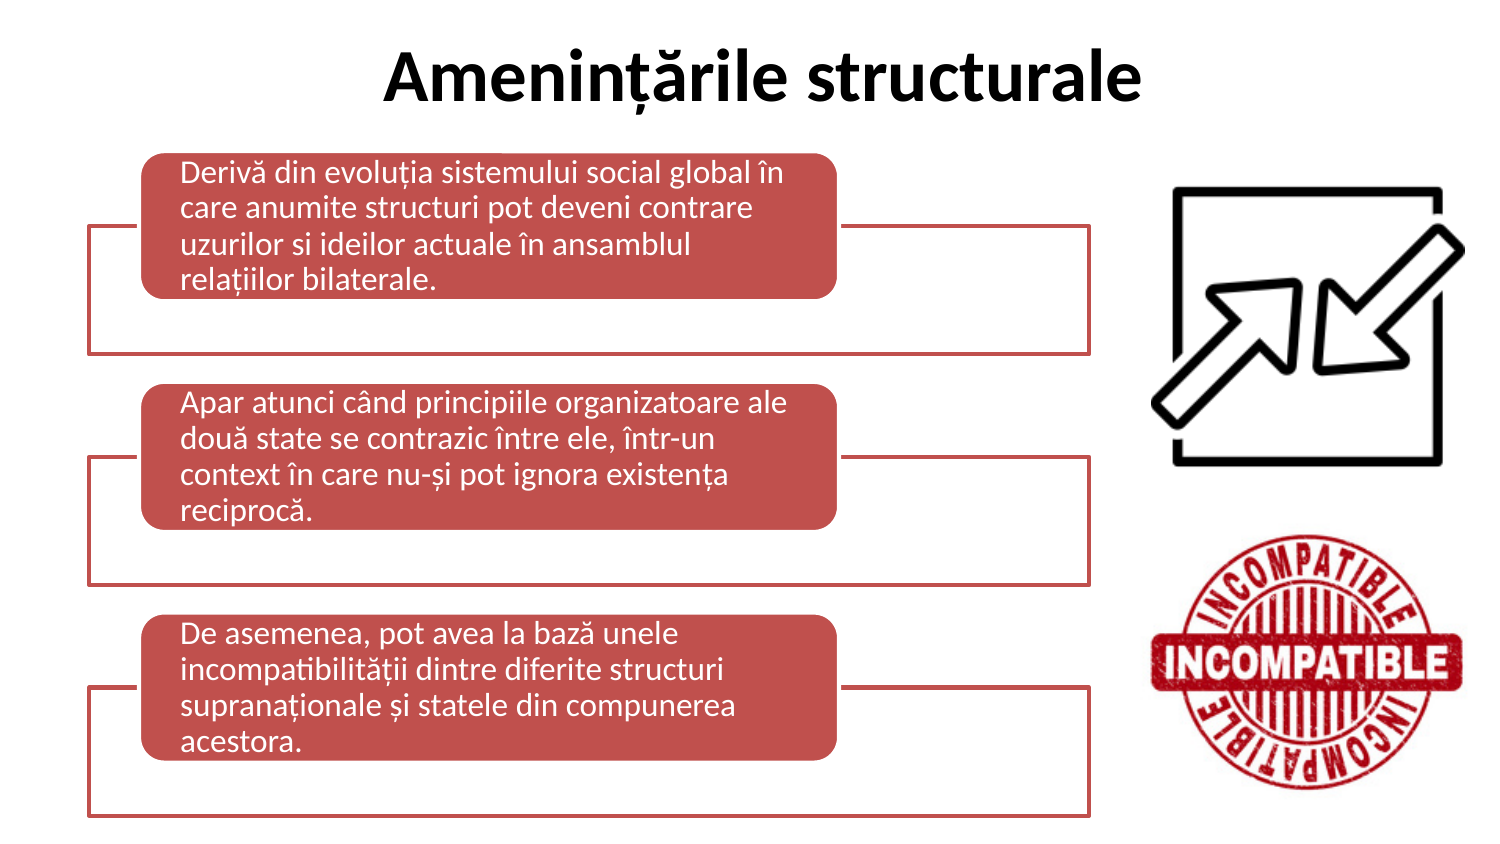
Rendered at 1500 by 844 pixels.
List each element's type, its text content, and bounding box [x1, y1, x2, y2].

picture [1135, 170, 1480, 812]
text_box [88, 149, 1090, 818]
title Amenințările structurale [89, 1, 1440, 143]
